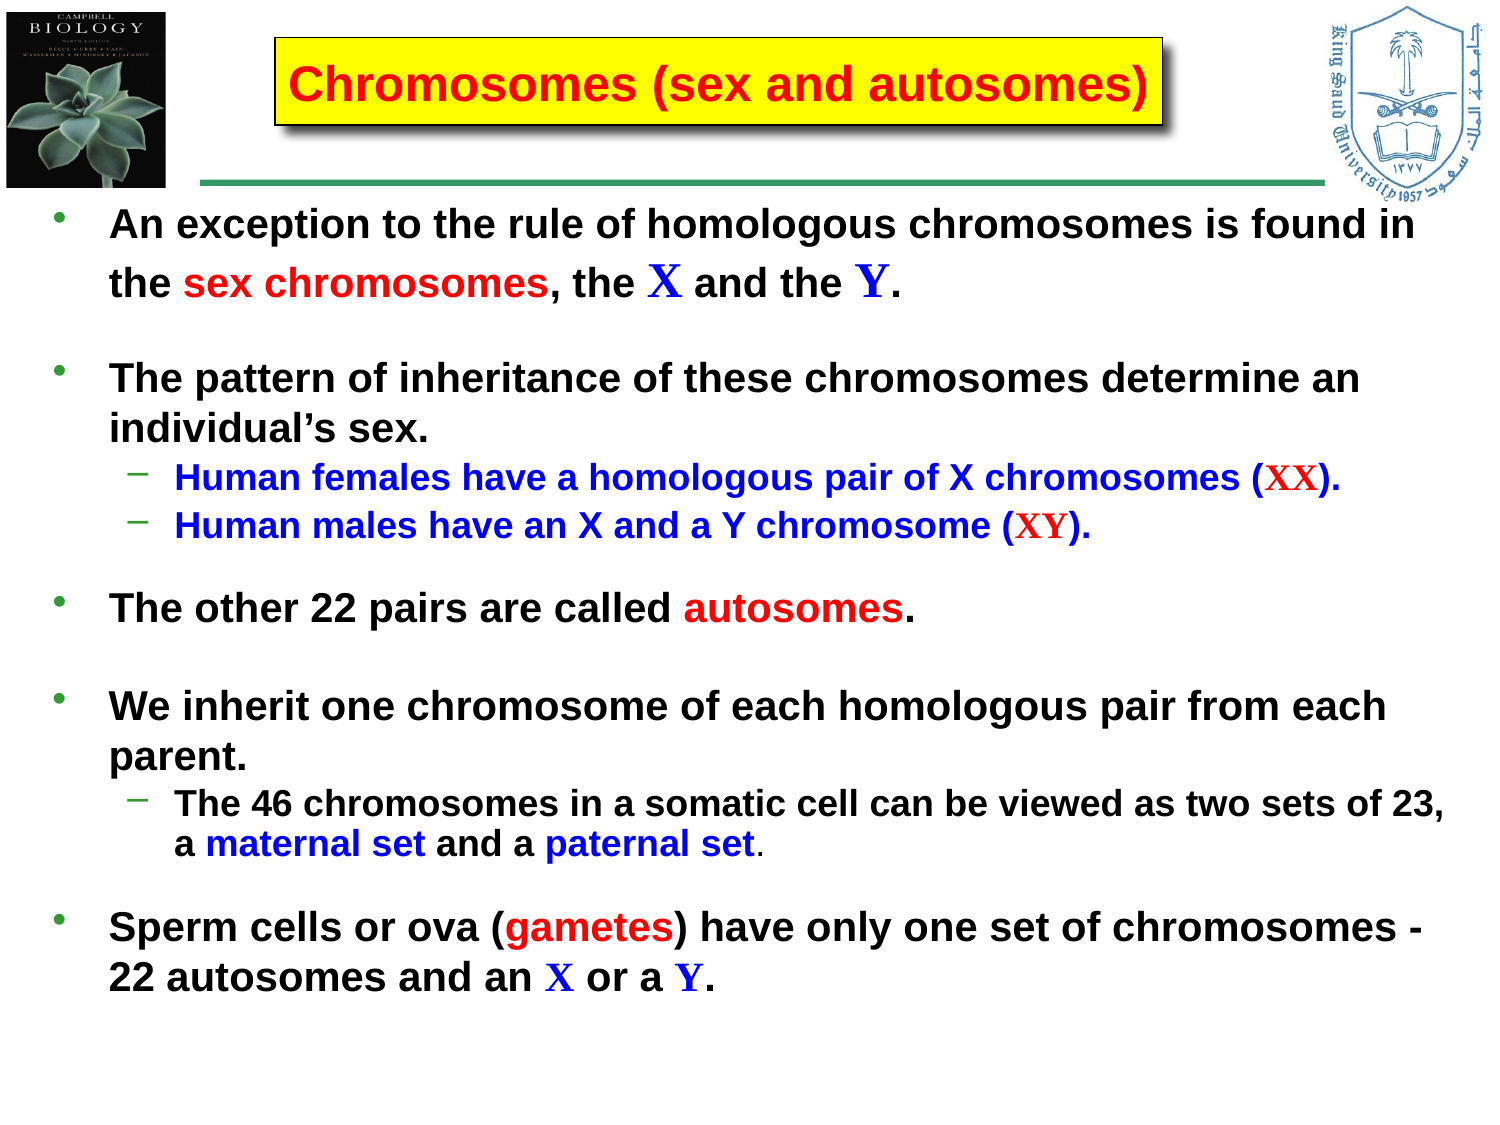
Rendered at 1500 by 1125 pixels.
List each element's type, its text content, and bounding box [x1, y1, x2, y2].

text_box We inherit one chromosome of each homologous pair from each parent. The 46 chromosomes in a somatic cell can be viewed as two sets of 23, a maternal set and a paternal set. Sperm cells or ova (gametes) have only one set of chromosomes - 22 autosomes and an X or a Y. [37, 671, 1463, 1042]
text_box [5, 0, 1488, 209]
list An exception to the rule of homologous chromosomes is found in the sex chromosomes, the X and the Y. The pattern of inheritance of these chromosomes determine an individual’s sex. Human females have a homologous pair of X chromosomes (XX). Human males have an X and a Y chromosome (XY). The other 22 pairs are called autosomes. [37, 216, 1450, 671]
